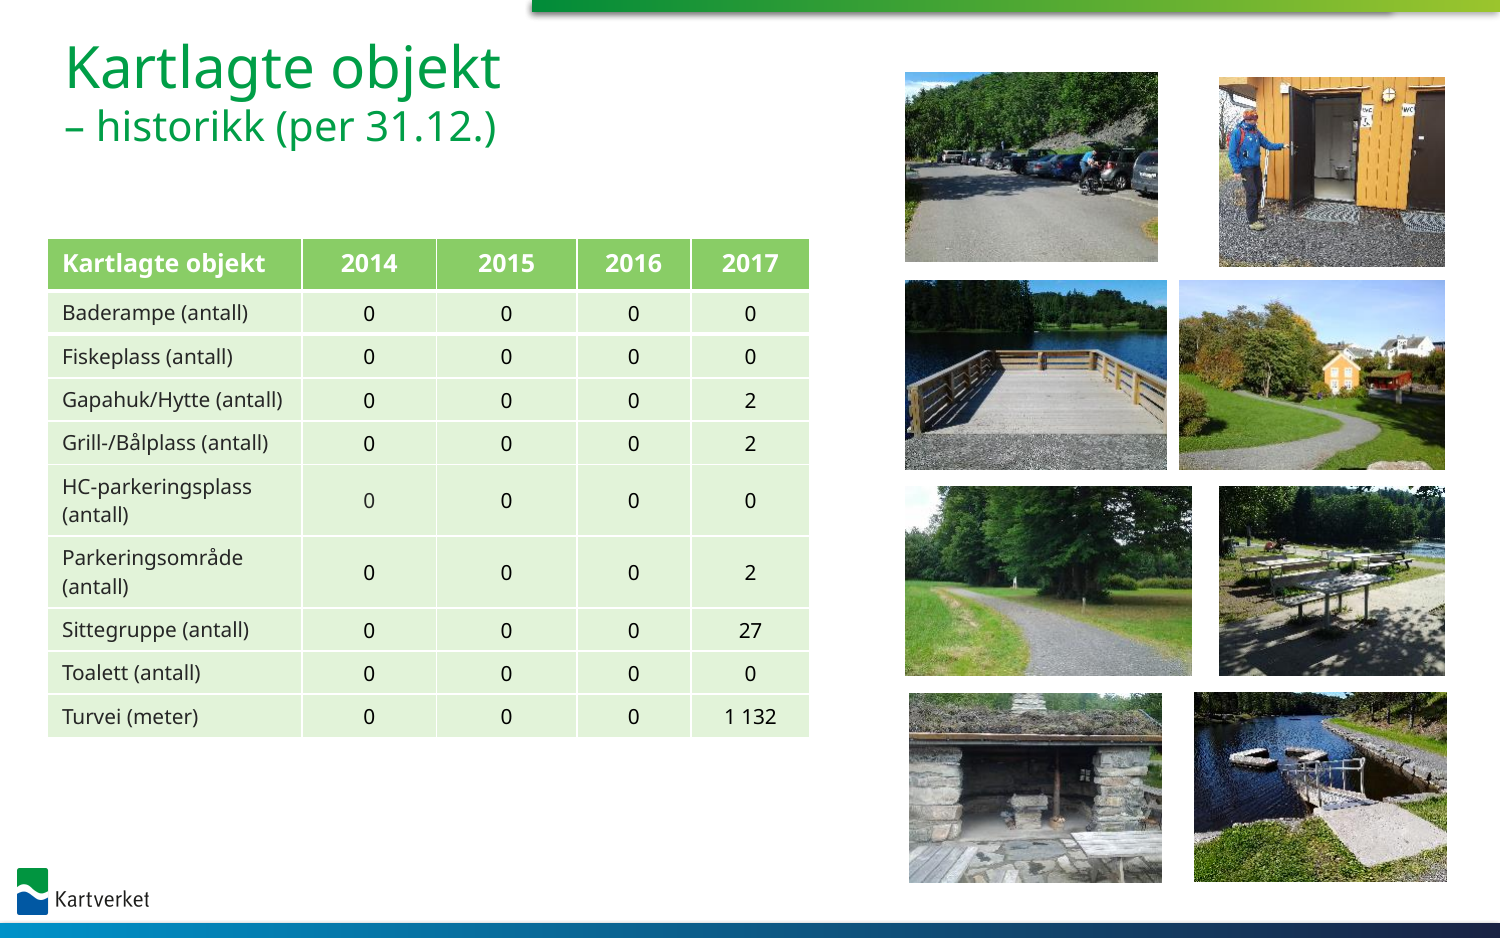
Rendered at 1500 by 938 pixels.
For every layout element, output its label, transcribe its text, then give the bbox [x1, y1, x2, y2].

table_cell 0 [692, 336, 809, 377]
table_cell 0 [578, 695, 690, 737]
table_header 2015 [437, 239, 576, 289]
picture [905, 72, 1158, 262]
table_cell 0 [578, 465, 690, 535]
picture [1219, 77, 1445, 267]
table_cell 0 [437, 695, 576, 737]
table_header 2017 [692, 239, 809, 289]
table_cell 0 [303, 293, 436, 332]
table_cell 0 [578, 652, 690, 693]
picture [1194, 692, 1448, 882]
text_box Kartlagte objekt – historikk (per 31.12.) [49, 14, 1431, 158]
table_cell 0 [578, 336, 690, 377]
table_cell 0 [437, 293, 576, 332]
table_cell Fiskeplass (antall) [48, 336, 301, 377]
table_cell 0 [437, 652, 576, 693]
table_cell 27 [692, 609, 809, 650]
table_header 2016 [578, 239, 690, 289]
table_cell 0 [303, 379, 436, 420]
table_cell 0 [578, 422, 690, 464]
picture [905, 486, 1193, 676]
table_cell Gapahuk/Hytte (antall) [48, 379, 301, 420]
table_cell 0 [437, 465, 576, 535]
table_cell 0 [437, 379, 576, 420]
table_cell 0 [437, 422, 576, 464]
table_cell 0 [578, 379, 690, 420]
table_cell Baderampe (antall) [48, 293, 301, 332]
table_header 2014 [303, 239, 436, 289]
picture [1219, 486, 1445, 676]
table_cell 0 [692, 652, 809, 693]
table_cell 0 [437, 537, 576, 607]
table_cell 0 [692, 293, 809, 332]
table_cell Turvei (meter) [48, 695, 301, 737]
table_cell Grill-/Bålplass (antall) [48, 422, 301, 464]
table_cell 0 [303, 537, 436, 607]
table_cell 0 [578, 293, 690, 332]
table_cell Toalett (antall) [48, 652, 301, 693]
picture [905, 280, 1167, 470]
table_cell 0 [578, 609, 690, 650]
table_cell 0 [303, 695, 436, 737]
table_cell 1 132 [692, 695, 809, 737]
picture [1179, 280, 1445, 470]
table_cell 0 [692, 465, 809, 535]
table_cell 0 [303, 336, 436, 377]
table_cell Sittegruppe (antall) [48, 609, 301, 650]
table_header Kartlagte objekt [48, 239, 301, 289]
table_cell 0 [437, 609, 576, 650]
table_cell 0 [303, 465, 436, 535]
table_cell 2 [692, 537, 809, 607]
table_cell 0 [578, 537, 690, 607]
table_cell Parkeringsområde (antall) [48, 537, 301, 607]
table_cell 2 [692, 422, 809, 464]
picture [909, 693, 1163, 884]
table_cell 0 [303, 609, 436, 650]
table_cell 2 [692, 379, 809, 420]
table_cell 0 [303, 652, 436, 693]
table_cell 0 [437, 336, 576, 377]
table_cell HC-parkeringsplass (antall) [48, 465, 301, 535]
table_cell 0 [303, 422, 436, 464]
